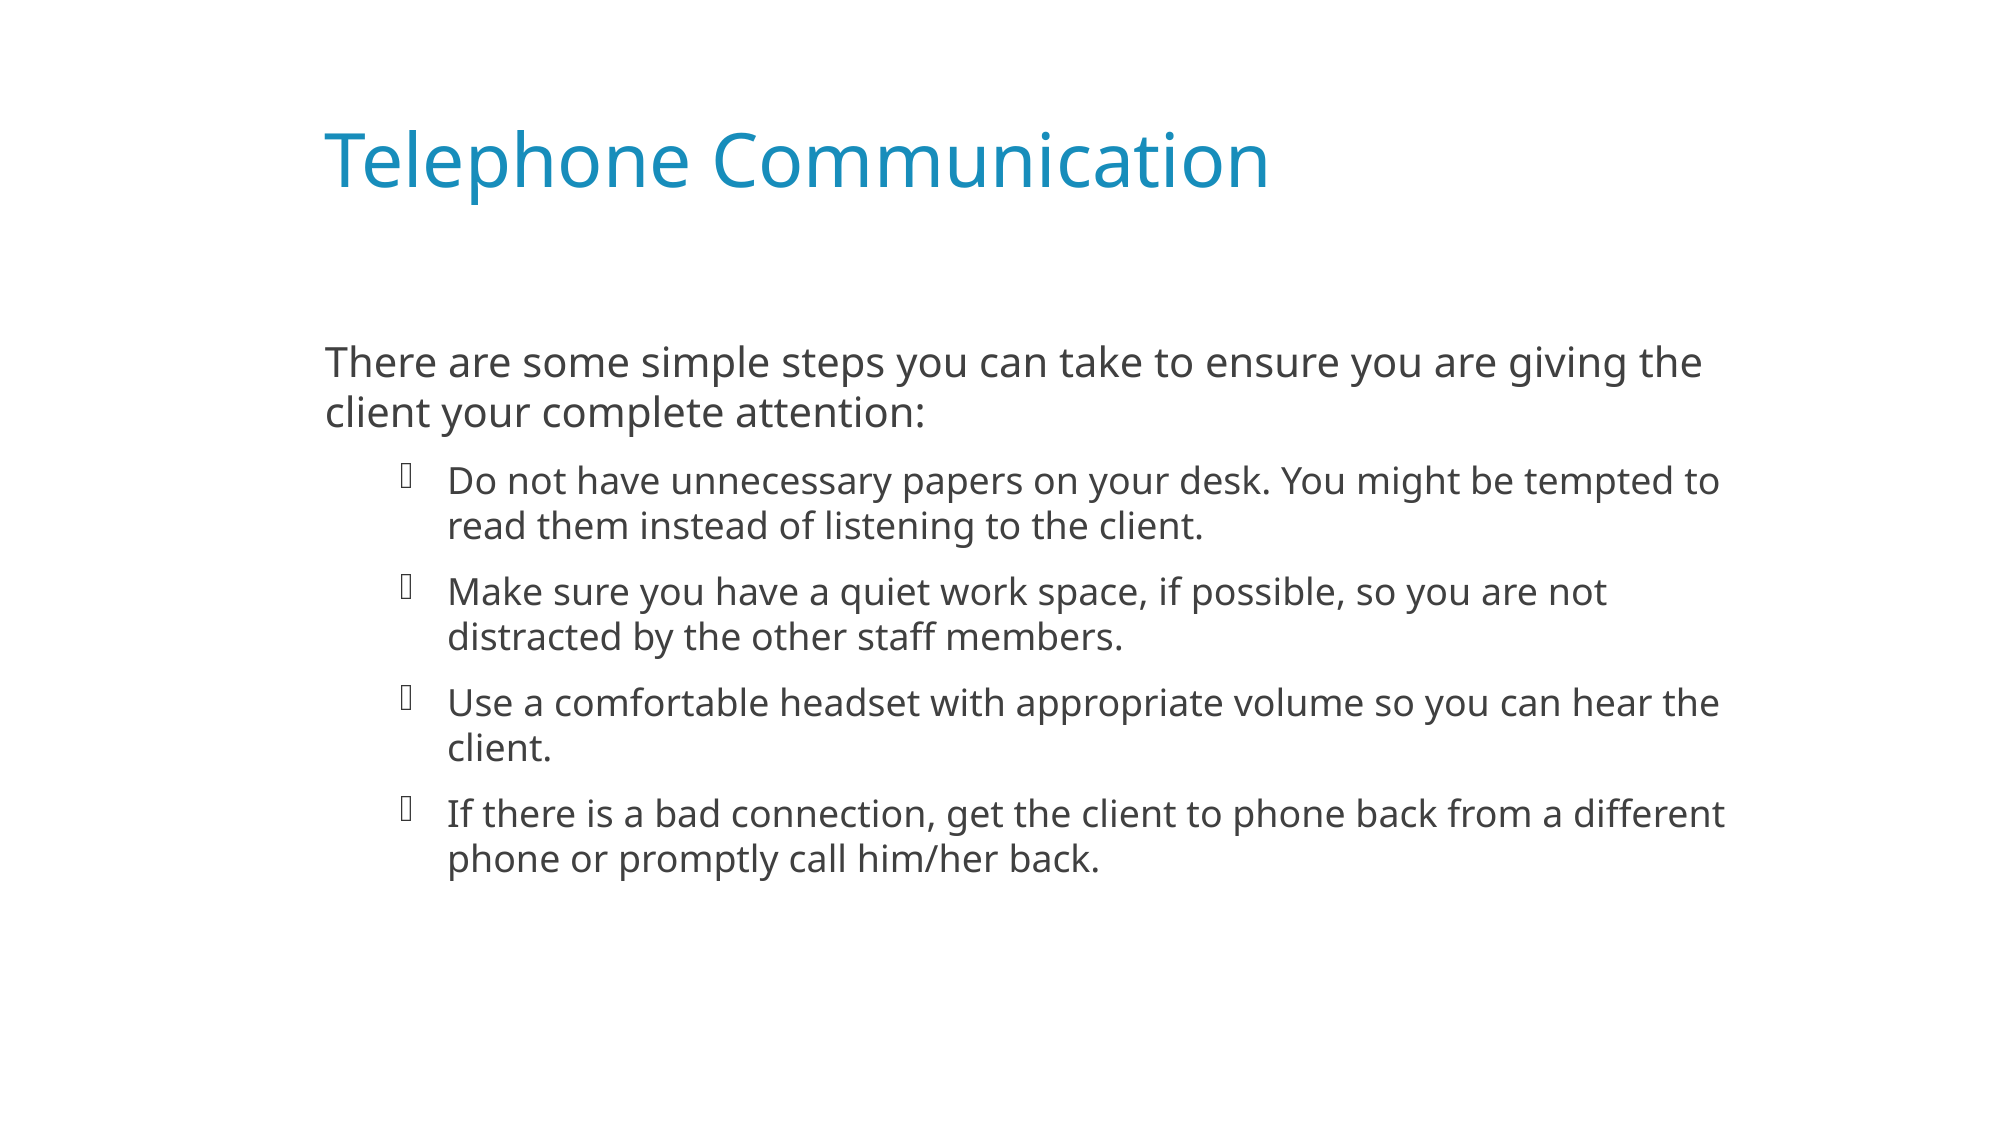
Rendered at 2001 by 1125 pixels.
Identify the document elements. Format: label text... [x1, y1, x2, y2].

title Telephone Communication [310, 105, 1772, 316]
list There are some simple steps you can take to ensure you are giving the client your complete attention: Do not have unnecessary papers on your desk. You might be tempted to read them instead of listening to the client. Make sure you have a quiet work space, if possible, so you are not distracted by the other staff members. Use a comfortable headset with appropriate volume so you can hear the client. If there is a bad connection, get the client to phone back from a different phone or promptly call him/her back. [310, 328, 1773, 1052]
